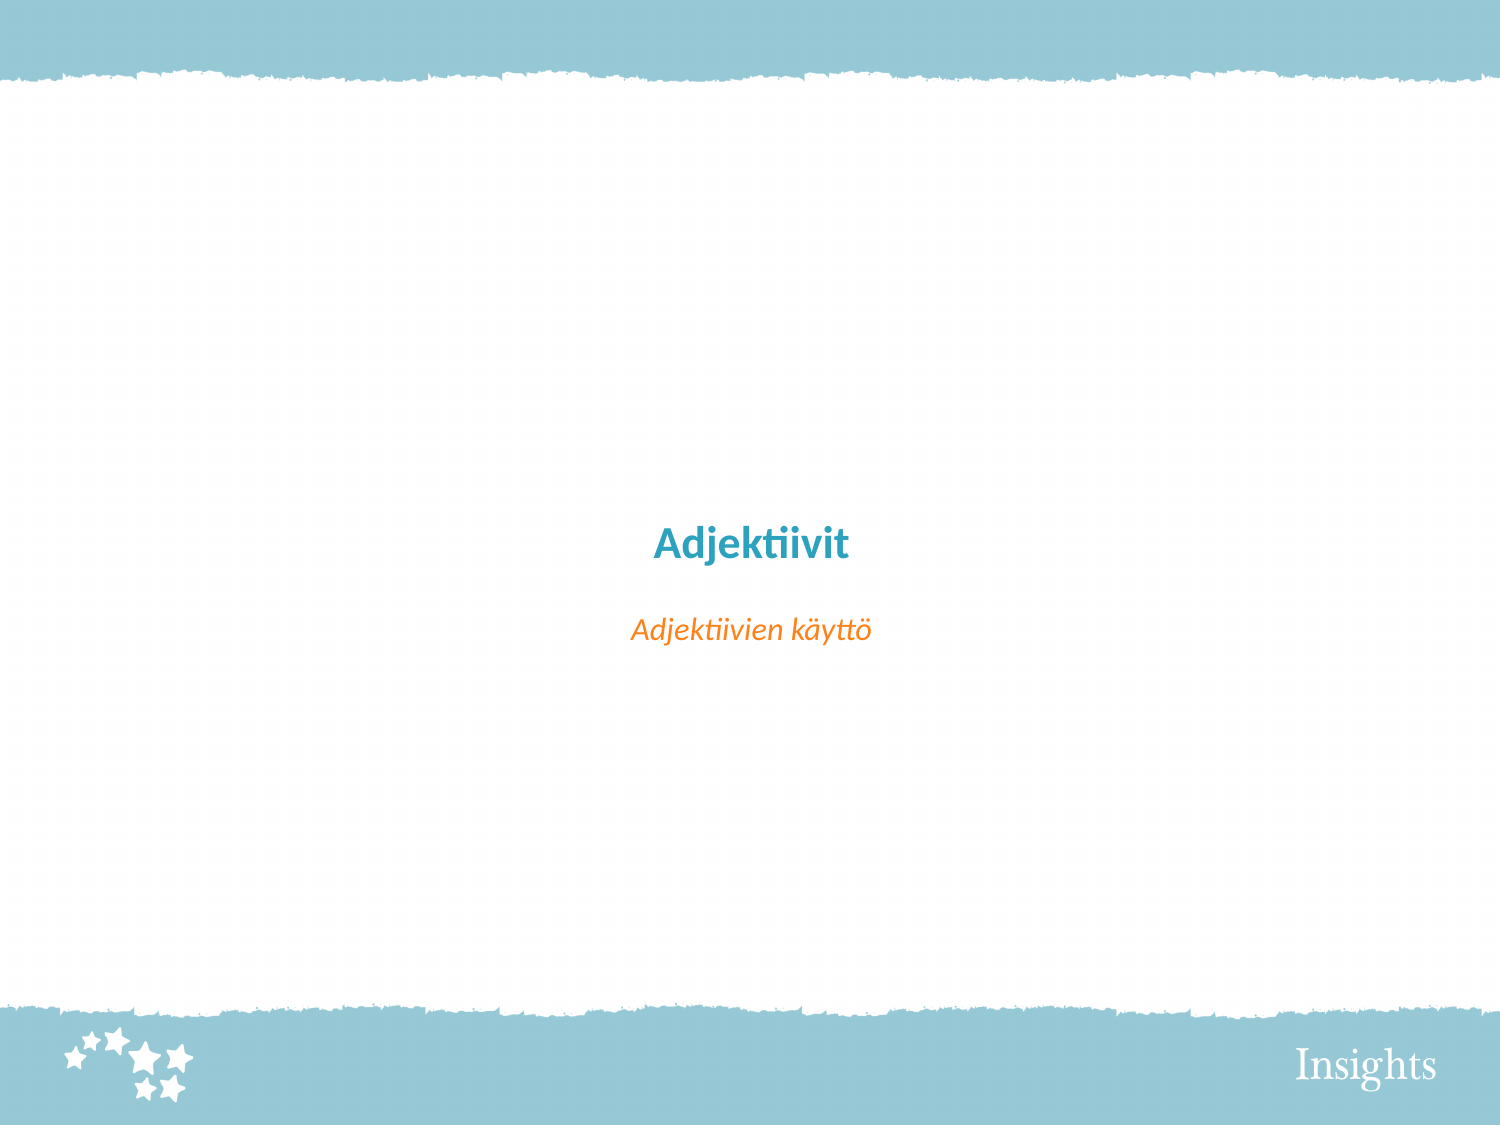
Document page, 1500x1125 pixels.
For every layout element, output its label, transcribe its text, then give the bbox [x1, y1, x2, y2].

title Adjektiivit Adjektiivien käyttö [76, 515, 1427, 703]
picture [0, 0, 1500, 1125]
